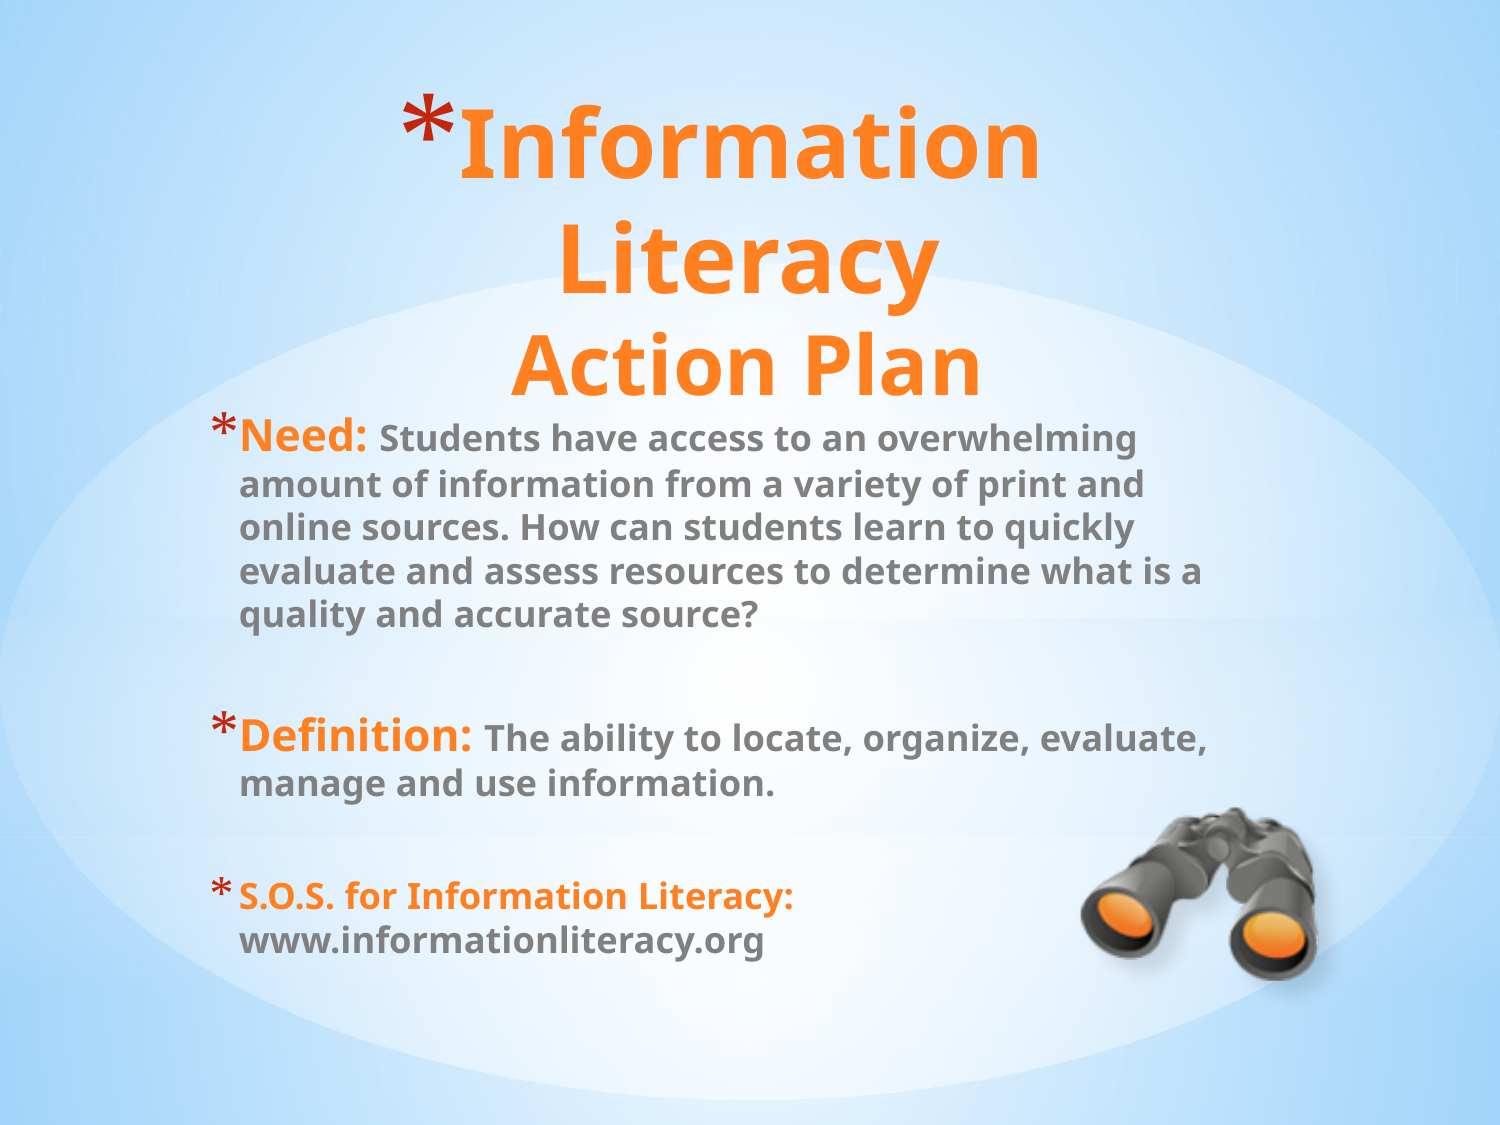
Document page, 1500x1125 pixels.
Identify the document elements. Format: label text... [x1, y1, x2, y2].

picture [1062, 749, 1363, 1051]
list Need: Students have access to an overwhelming amount of information from a variety of print and online sources. How can students learn to quickly evaluate and assess resources to determine what is a quality and accurate source? Definition: The ability to locate, organize, evaluate, manage and use information. S.O.S. for Information Literacy: www.informationliteracy.org [187, 399, 1238, 970]
title Information Literacy Action Plan [187, 75, 1256, 263]
